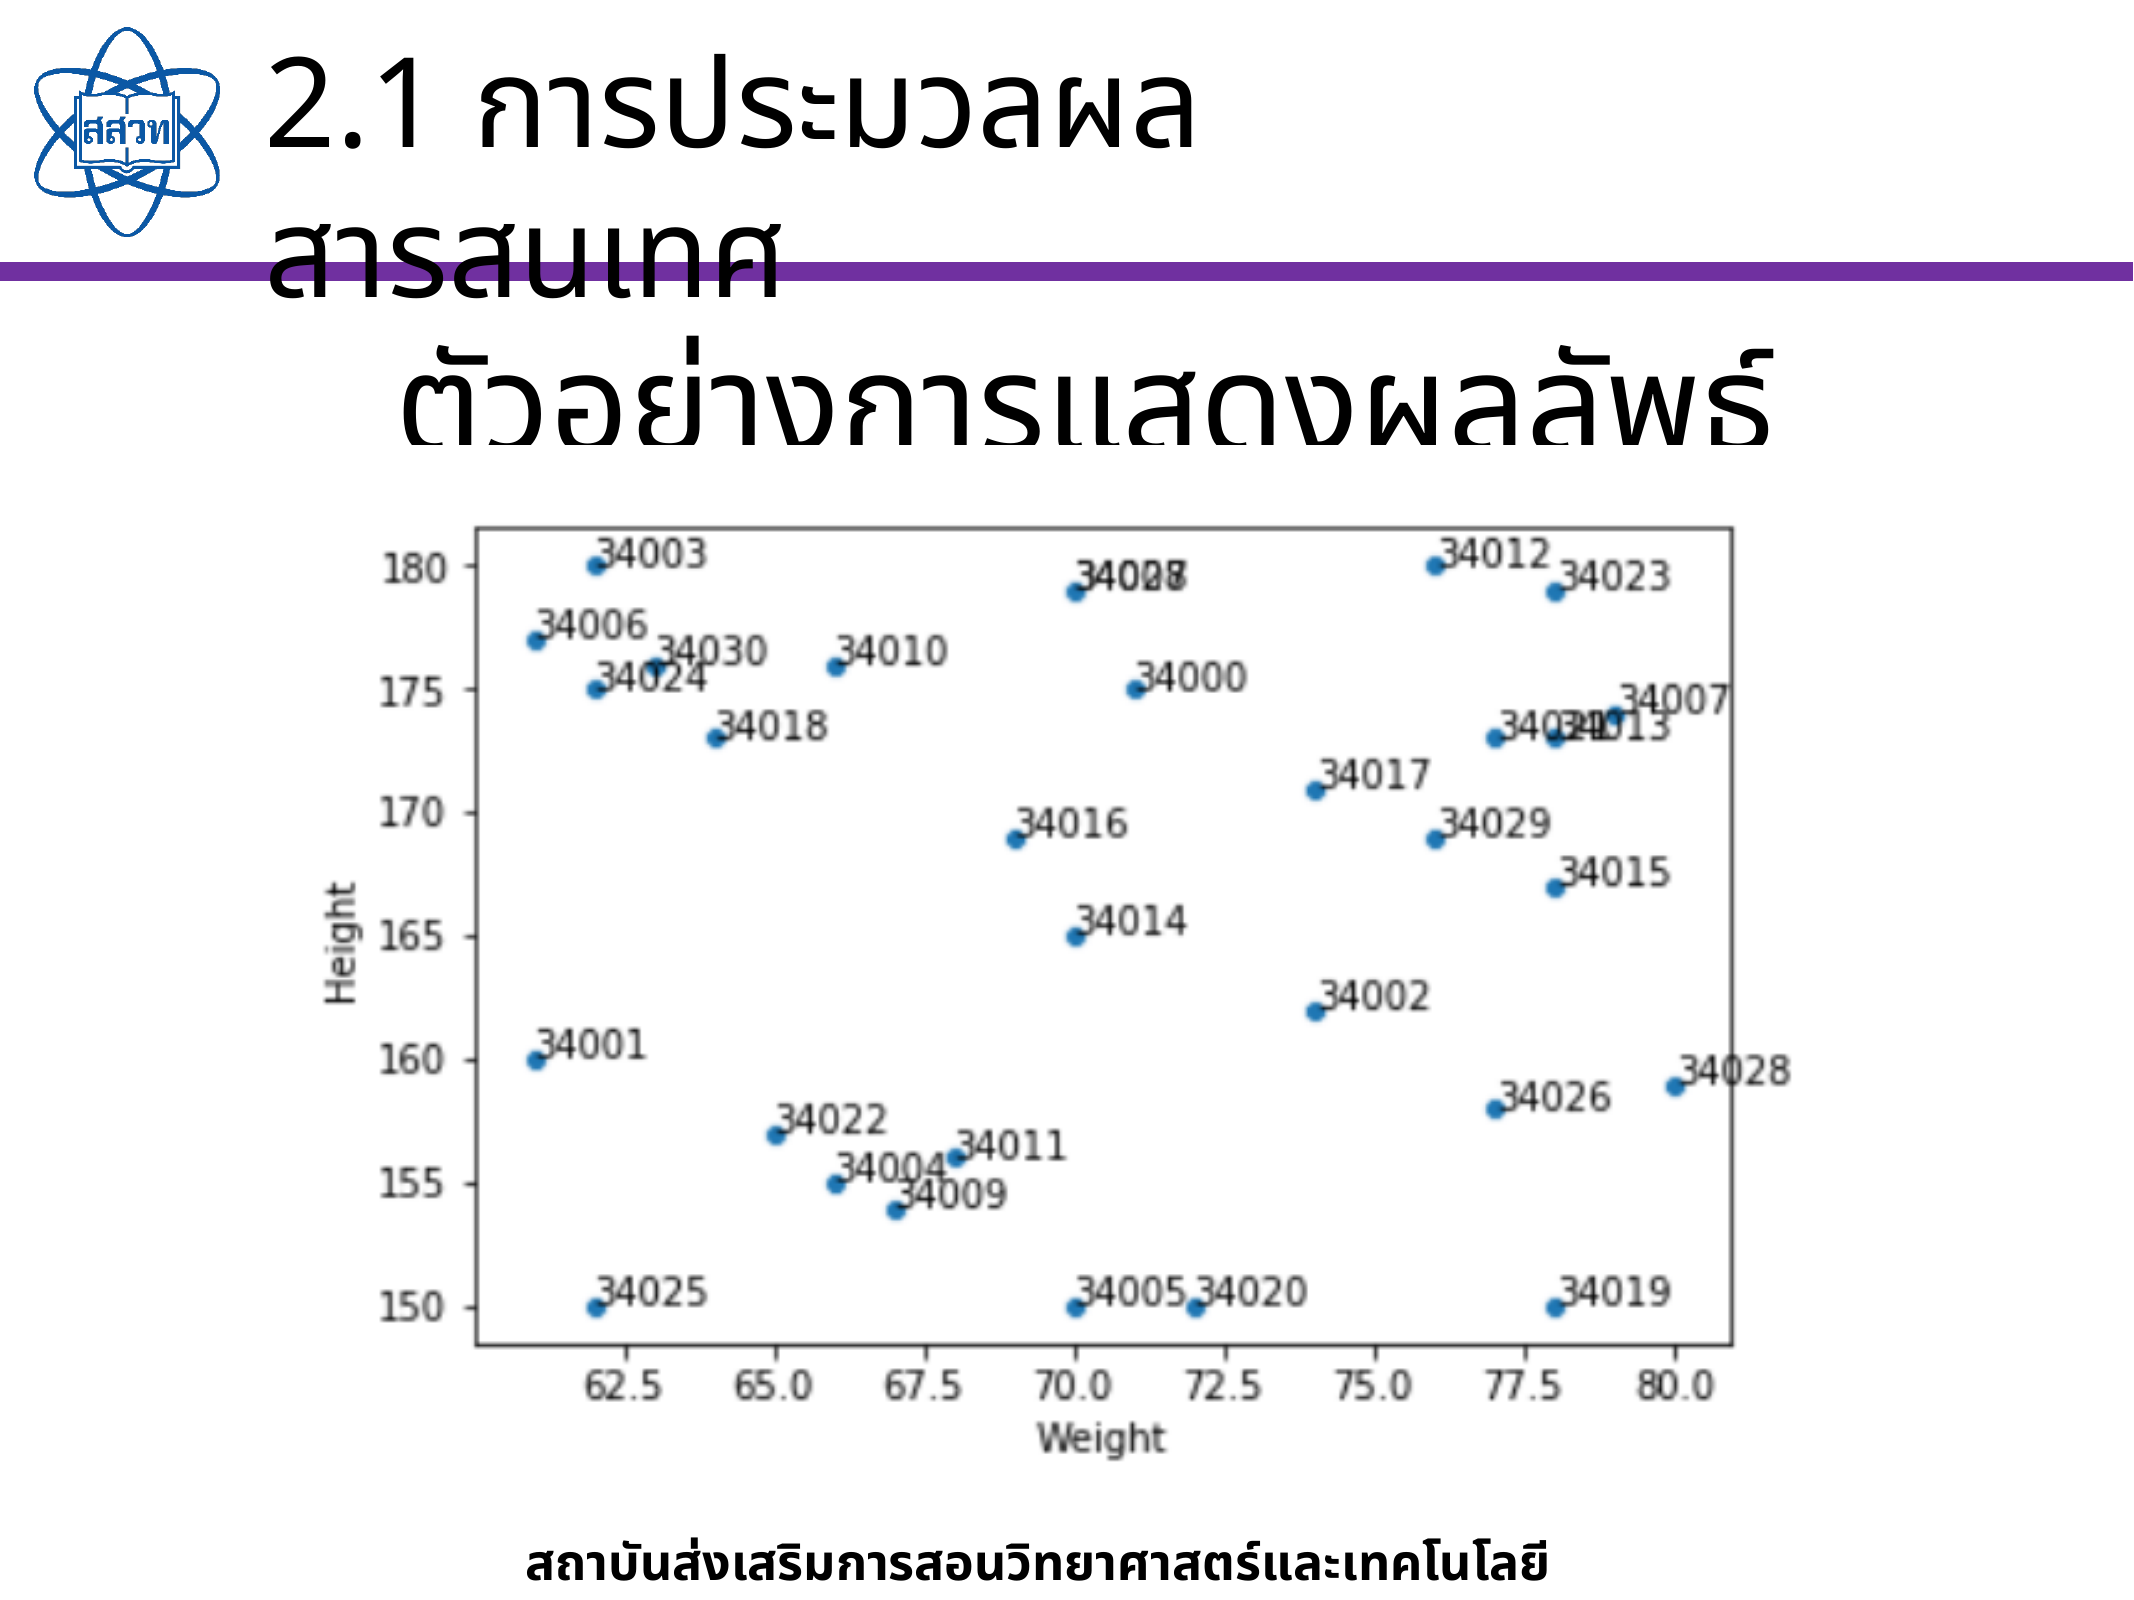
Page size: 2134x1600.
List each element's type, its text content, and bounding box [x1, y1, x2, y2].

text_box สถาบันส่งเสริมการสอนวิทยาศาสตร์และเทคโนโลยี [74, 1522, 2002, 1589]
picture [33, 27, 220, 237]
text_box ตัวอย่างการแสดงผลลัพธ์ [164, 306, 2043, 490]
text_box 2.1 การประมวลผลสารสนเทศ [256, 88, 1347, 257]
picture [247, 445, 1960, 1517]
